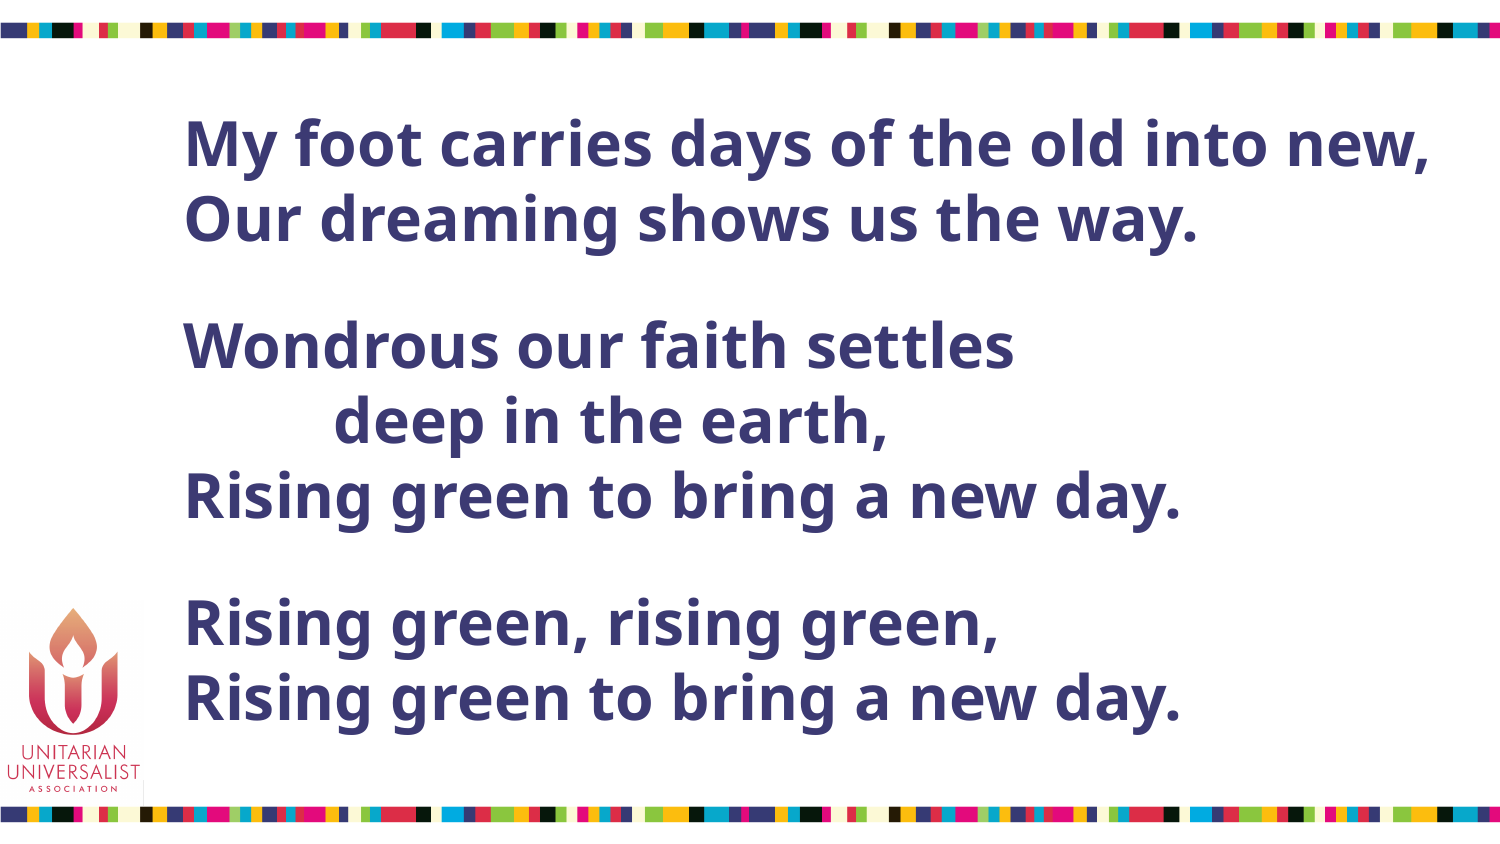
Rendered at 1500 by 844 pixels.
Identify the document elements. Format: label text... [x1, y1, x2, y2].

picture [0, 22, 1500, 40]
text_box My foot carries days of the old into new, Our dreaming shows us the way. Wondrous our faith settles deep in the earth, Rising green to bring a new day. Rising green, rising green, Rising green to bring a new day. [168, 88, 1475, 748]
picture [0, 600, 1500, 824]
